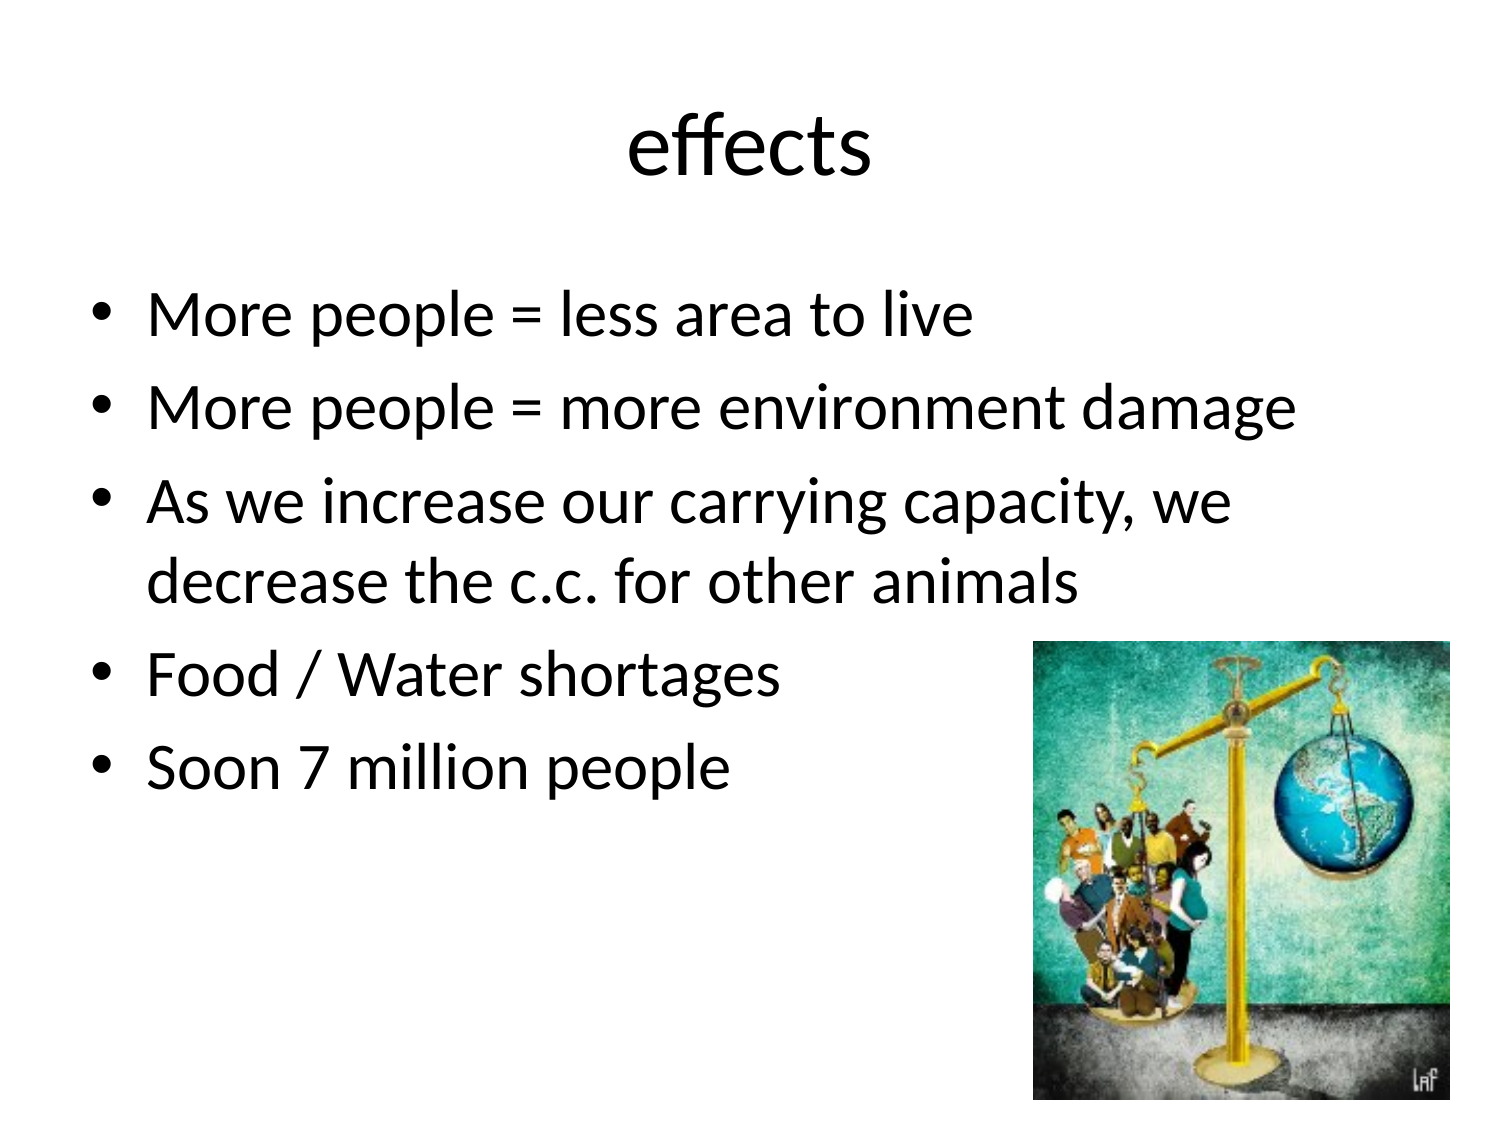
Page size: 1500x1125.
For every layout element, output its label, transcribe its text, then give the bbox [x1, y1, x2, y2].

title effects [74, 44, 1426, 233]
picture [1033, 641, 1451, 1101]
list More people = less area to live More people = more environment damage As we increase our carrying capacity, we decrease the c.c. for other animals Food / Water shortages Soon 7 million people [74, 262, 1426, 1006]
